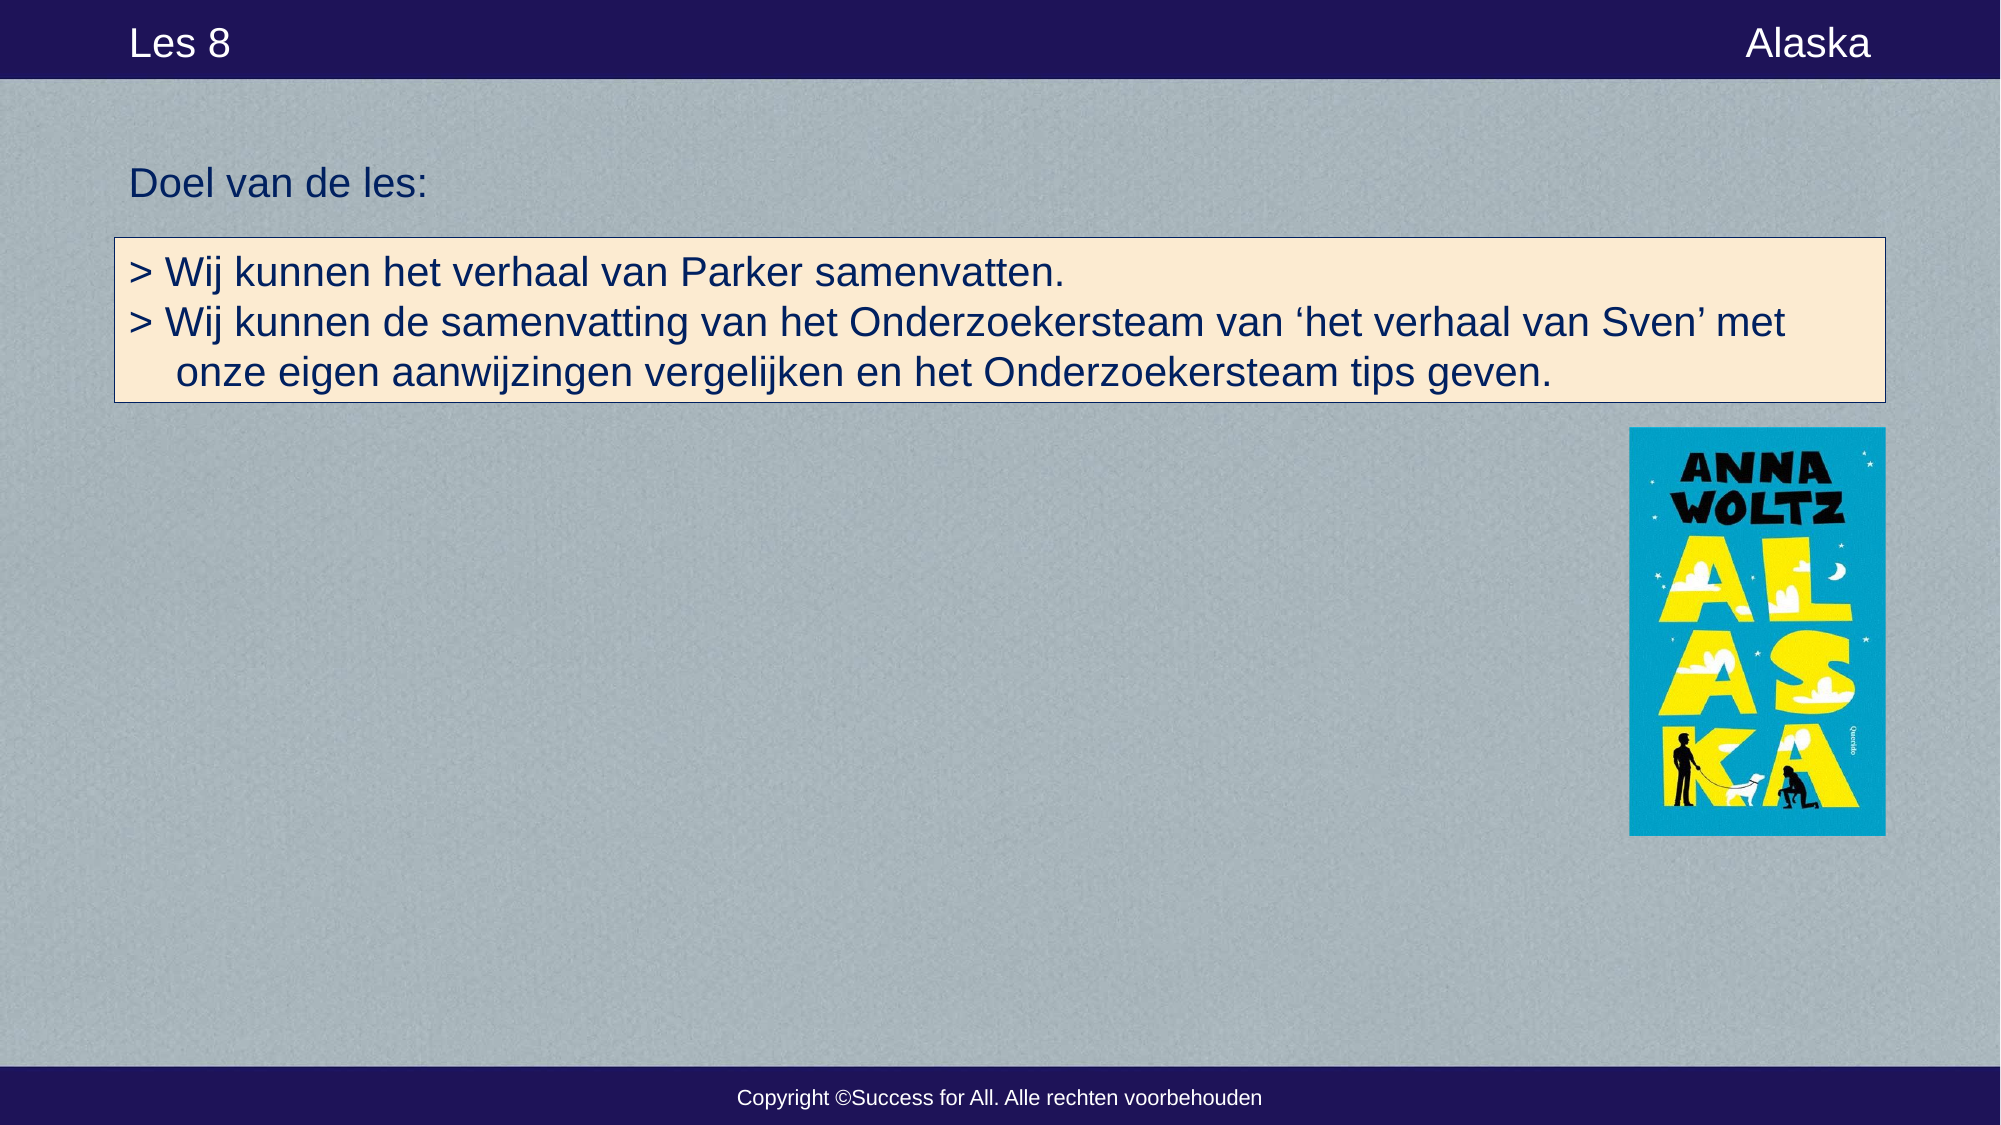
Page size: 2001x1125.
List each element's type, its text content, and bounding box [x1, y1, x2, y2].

text_box Copyright ©Success for All. Alle rechten voorbehouden [0, 1076, 2000, 1125]
text_box Les 8 [114, 8, 354, 73]
text_box > Wij kunnen het verhaal van Parker samenvatten. > Wij kunnen de samenvatting van het Onderzoekersteam van ‘het verhaal van Sven’ met onze eigen aanwijzingen vergelijken en het Onderzoekersteam tips geven. [114, 237, 1886, 403]
picture [0, 0, 2001, 1125]
text_box Doel van de les: [113, 148, 1635, 214]
text_box Alaska [999, 8, 1886, 73]
